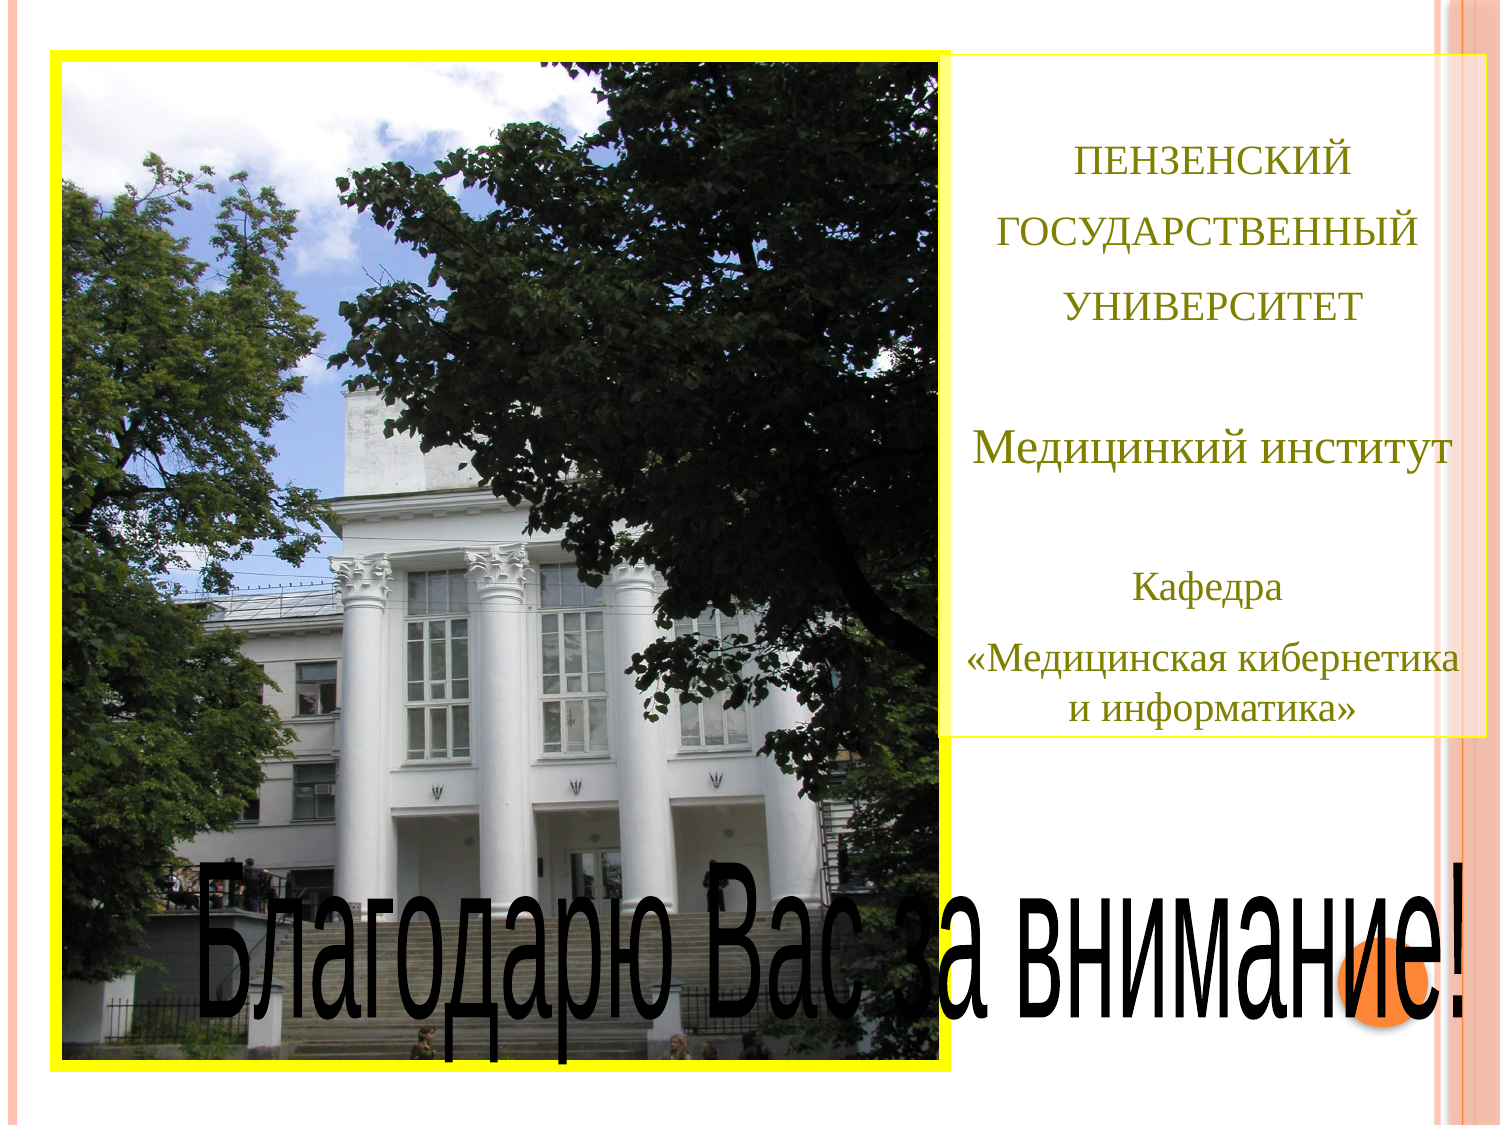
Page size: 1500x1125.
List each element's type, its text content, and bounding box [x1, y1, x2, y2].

text_box ПЕНЗЕНСКИЙ ГОСУДАРСТВЕННЫЙ УНИВЕРСИТЕТ Медицинкий институт Кафедра «Медицинская кибернетика и информатика» [938, 54, 1487, 737]
picture [61, 61, 940, 1061]
